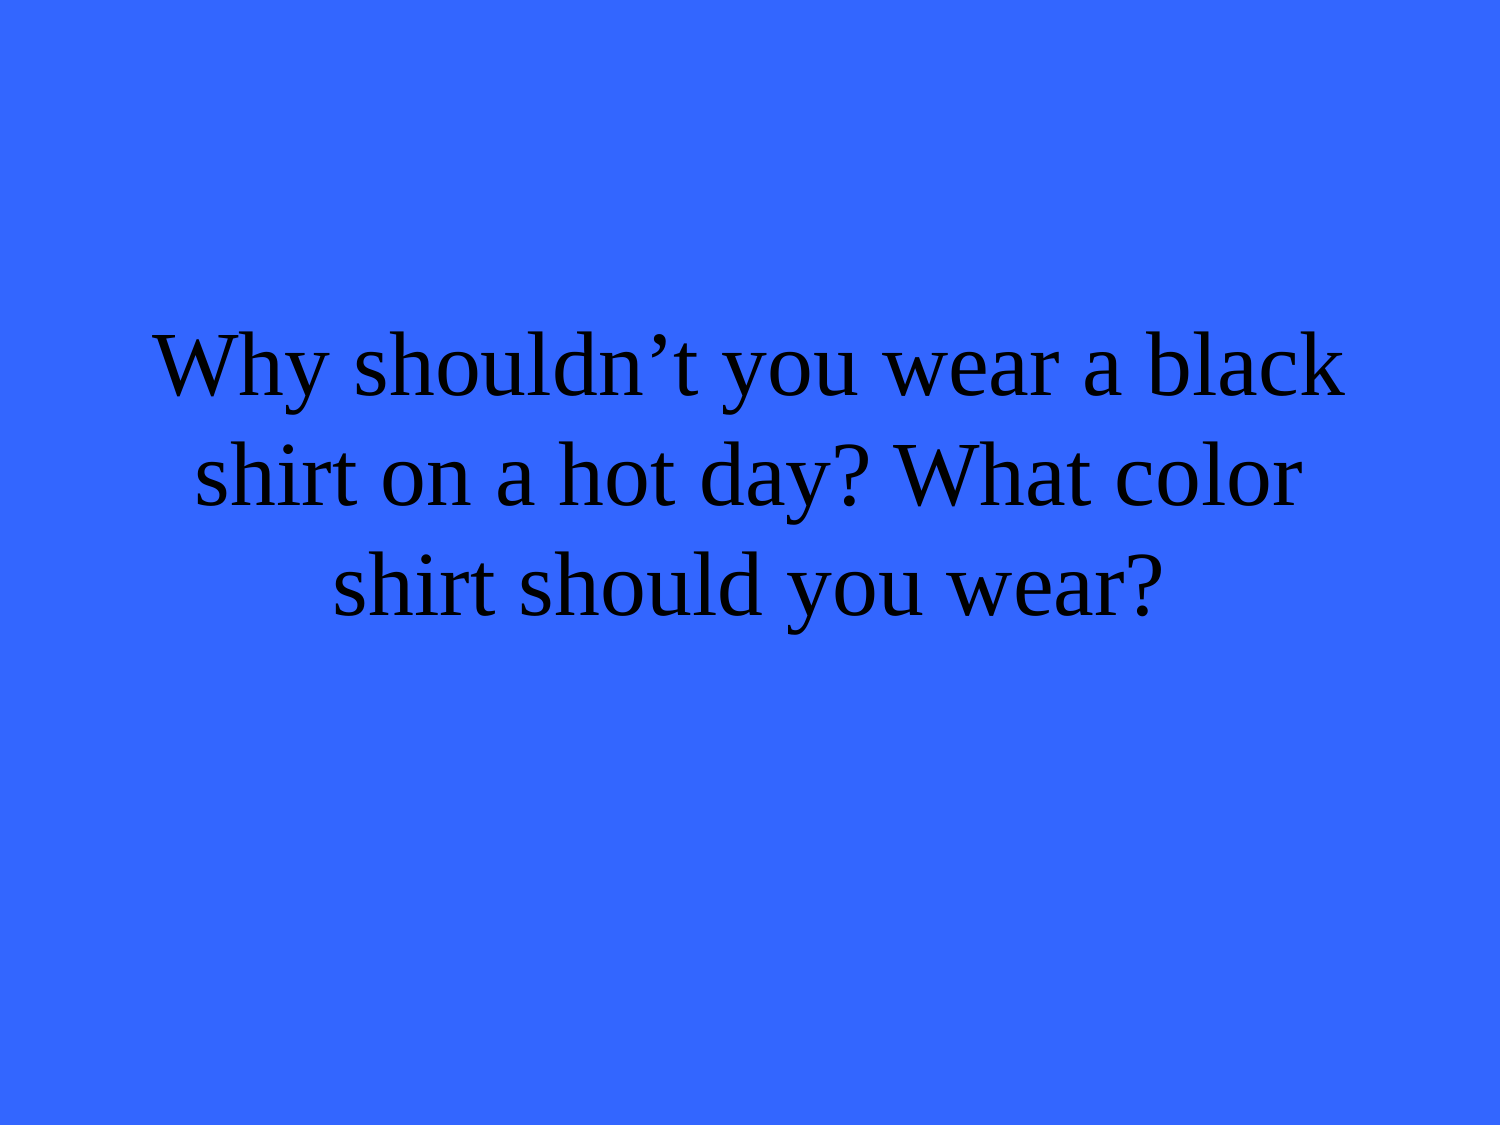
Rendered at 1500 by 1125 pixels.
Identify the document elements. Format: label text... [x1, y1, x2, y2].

title Why shouldn’t you wear a black shirt on a hot day? What color shirt should you wear? [112, 374, 1388, 563]
